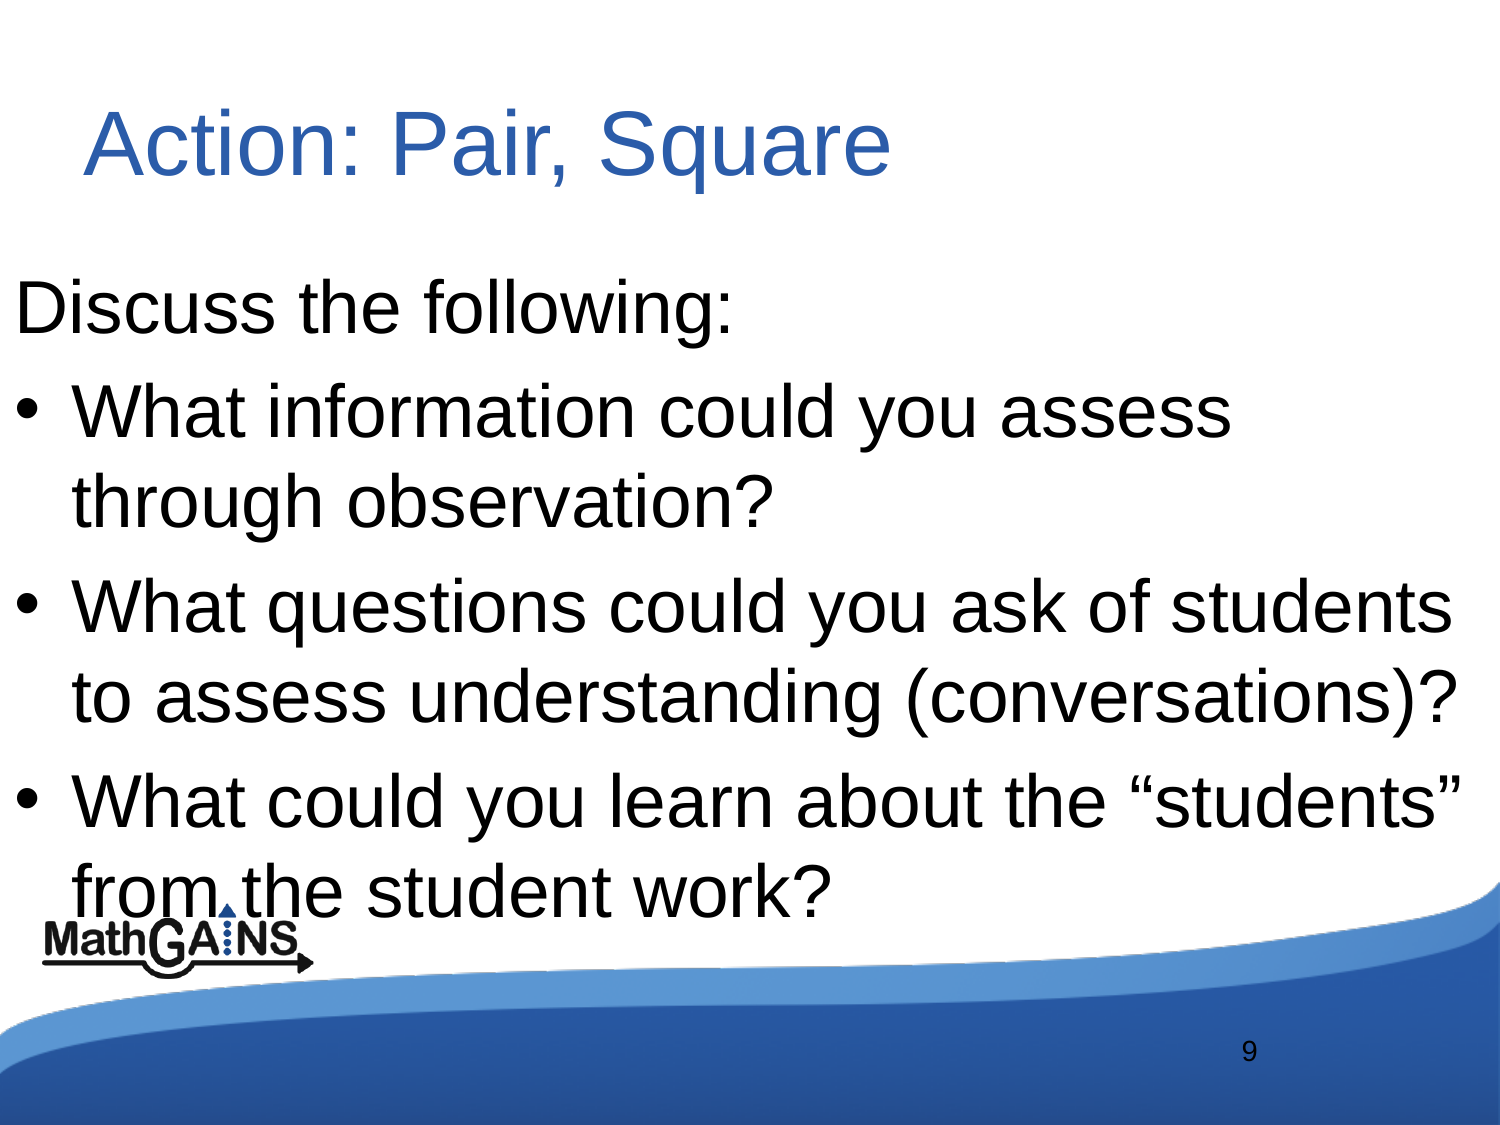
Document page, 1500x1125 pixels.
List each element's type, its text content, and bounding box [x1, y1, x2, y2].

title Action: Pair, Square [74, 14, 1426, 249]
slide_number 9 [1223, 1023, 1277, 1075]
picture [0, 938, 1500, 1125]
list Discuss the following: What information could you assess through observation? What questions could you ask of students to assess understanding (conversations)? What could you learn about the “students” from the student work? [0, 249, 1500, 938]
